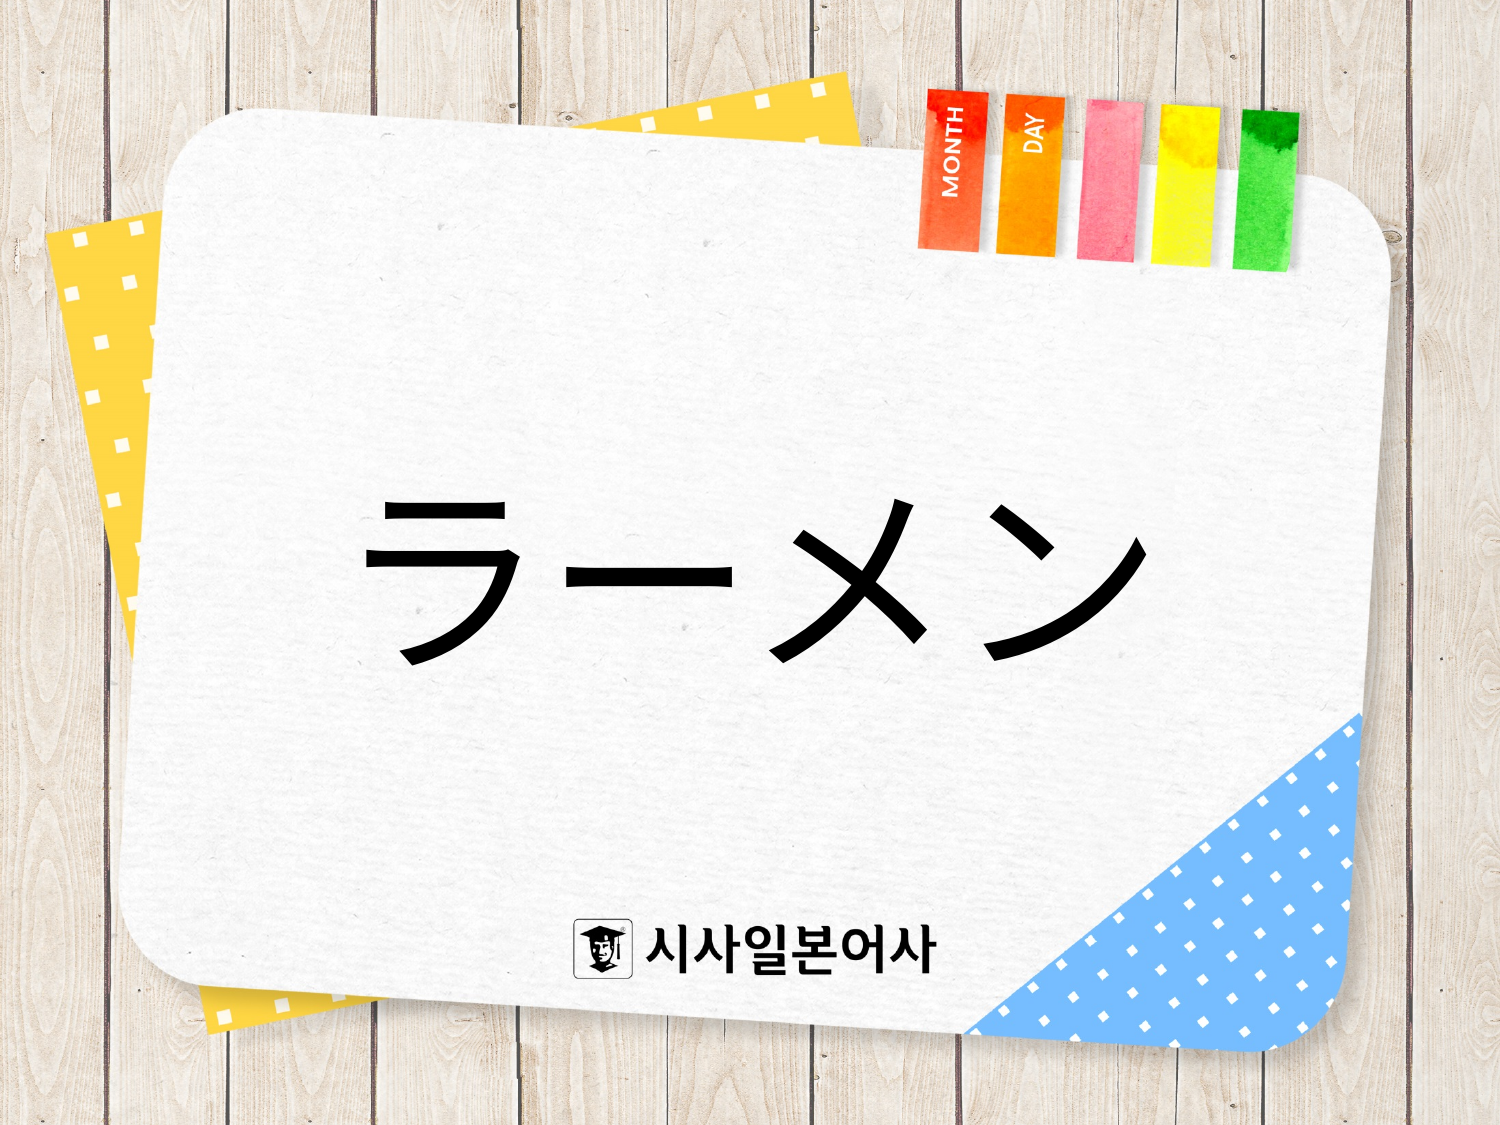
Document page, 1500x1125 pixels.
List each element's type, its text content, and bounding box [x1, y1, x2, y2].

picture [0, 0, 1500, 1125]
title ラーメン [75, 338, 1425, 811]
